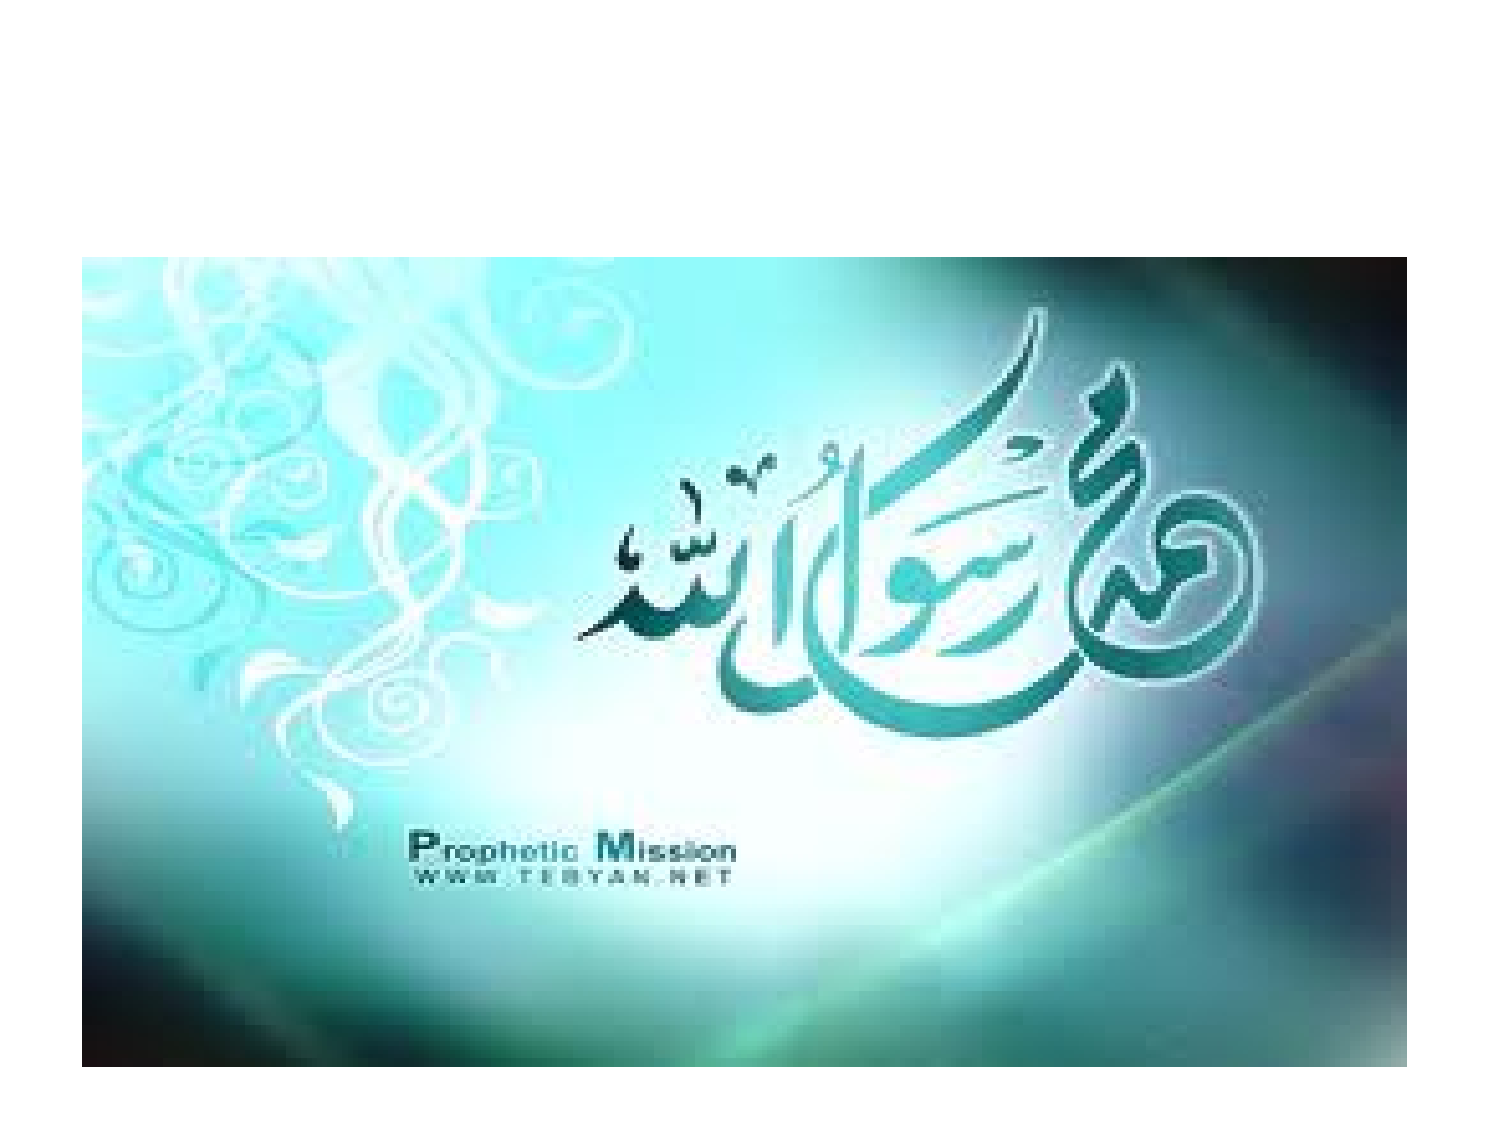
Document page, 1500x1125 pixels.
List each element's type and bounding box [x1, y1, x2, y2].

list [81, 257, 1407, 1067]
